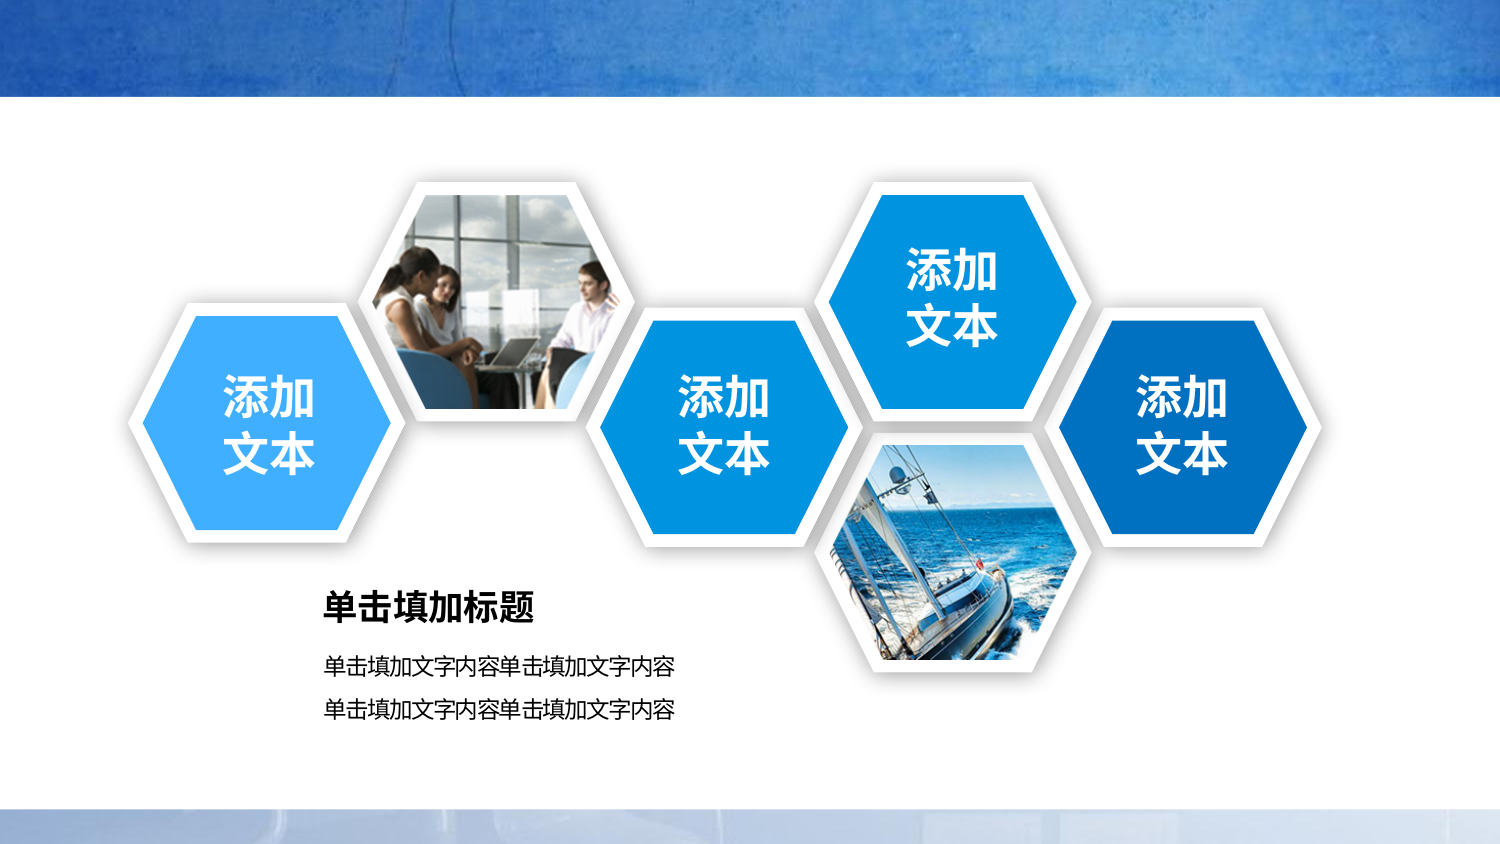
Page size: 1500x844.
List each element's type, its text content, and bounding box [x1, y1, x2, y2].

text_box 单击填加标题 [307, 577, 746, 616]
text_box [357, 182, 636, 422]
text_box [813, 182, 1092, 422]
picture [0, 810, 1500, 844]
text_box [1044, 307, 1322, 547]
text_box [127, 303, 406, 543]
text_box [813, 432, 1092, 673]
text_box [585, 307, 864, 547]
text_box 单击填加文字内容单击填加文字内容 单击填加文字内容单击填加文字内容 [323, 638, 761, 766]
picture [0, 0, 1500, 96]
